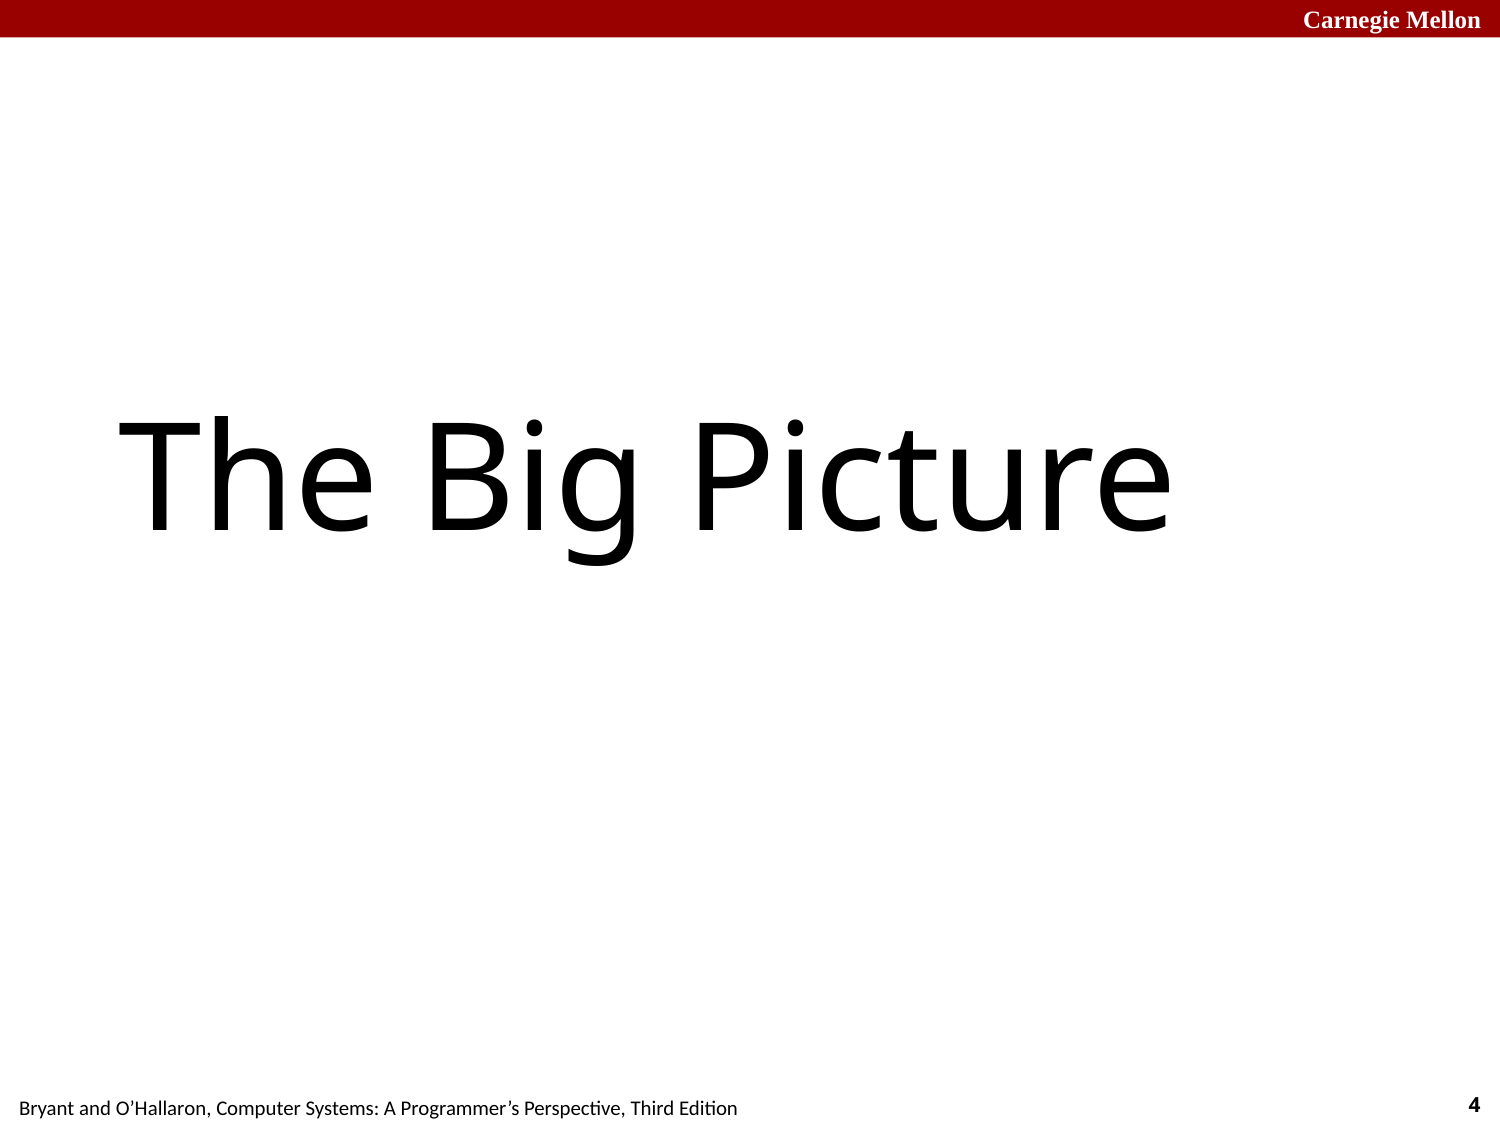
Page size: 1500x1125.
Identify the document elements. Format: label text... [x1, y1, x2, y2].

title The Big Picture [112, 349, 1388, 591]
